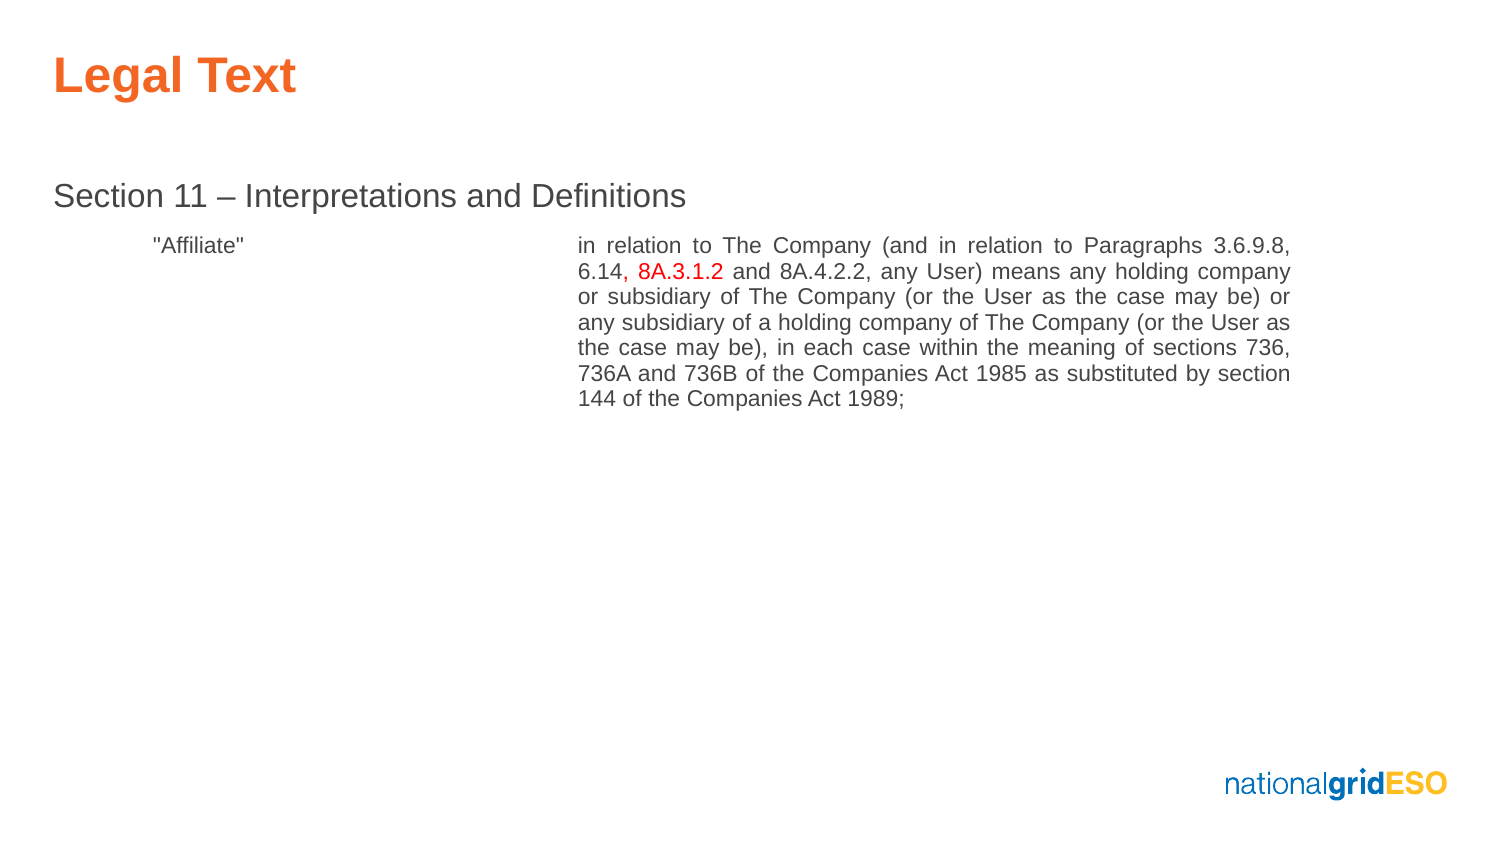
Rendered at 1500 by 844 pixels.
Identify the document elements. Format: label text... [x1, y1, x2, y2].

title Legal Text [53, 54, 479, 103]
table_header "Affiliate" [54, 234, 477, 528]
list Section 11 – Interpretations and Definitions [53, 174, 1211, 232]
table_header in relation to The Company (and in relation to Paragraphs 3.6.9.8, 6.14, 8A.3.1.2 and 8A.4.2.2, any User) means any holding company or subsidiary of The Company (or the User as the case may be) or any subsidiary of a holding company of The Company (or the User as the case may be), in each case within the meaning of sections 736, 736A and 736B of the Companies Act 1985 as substituted by section 144 of the Companies Act 1989; [479, 234, 1301, 528]
